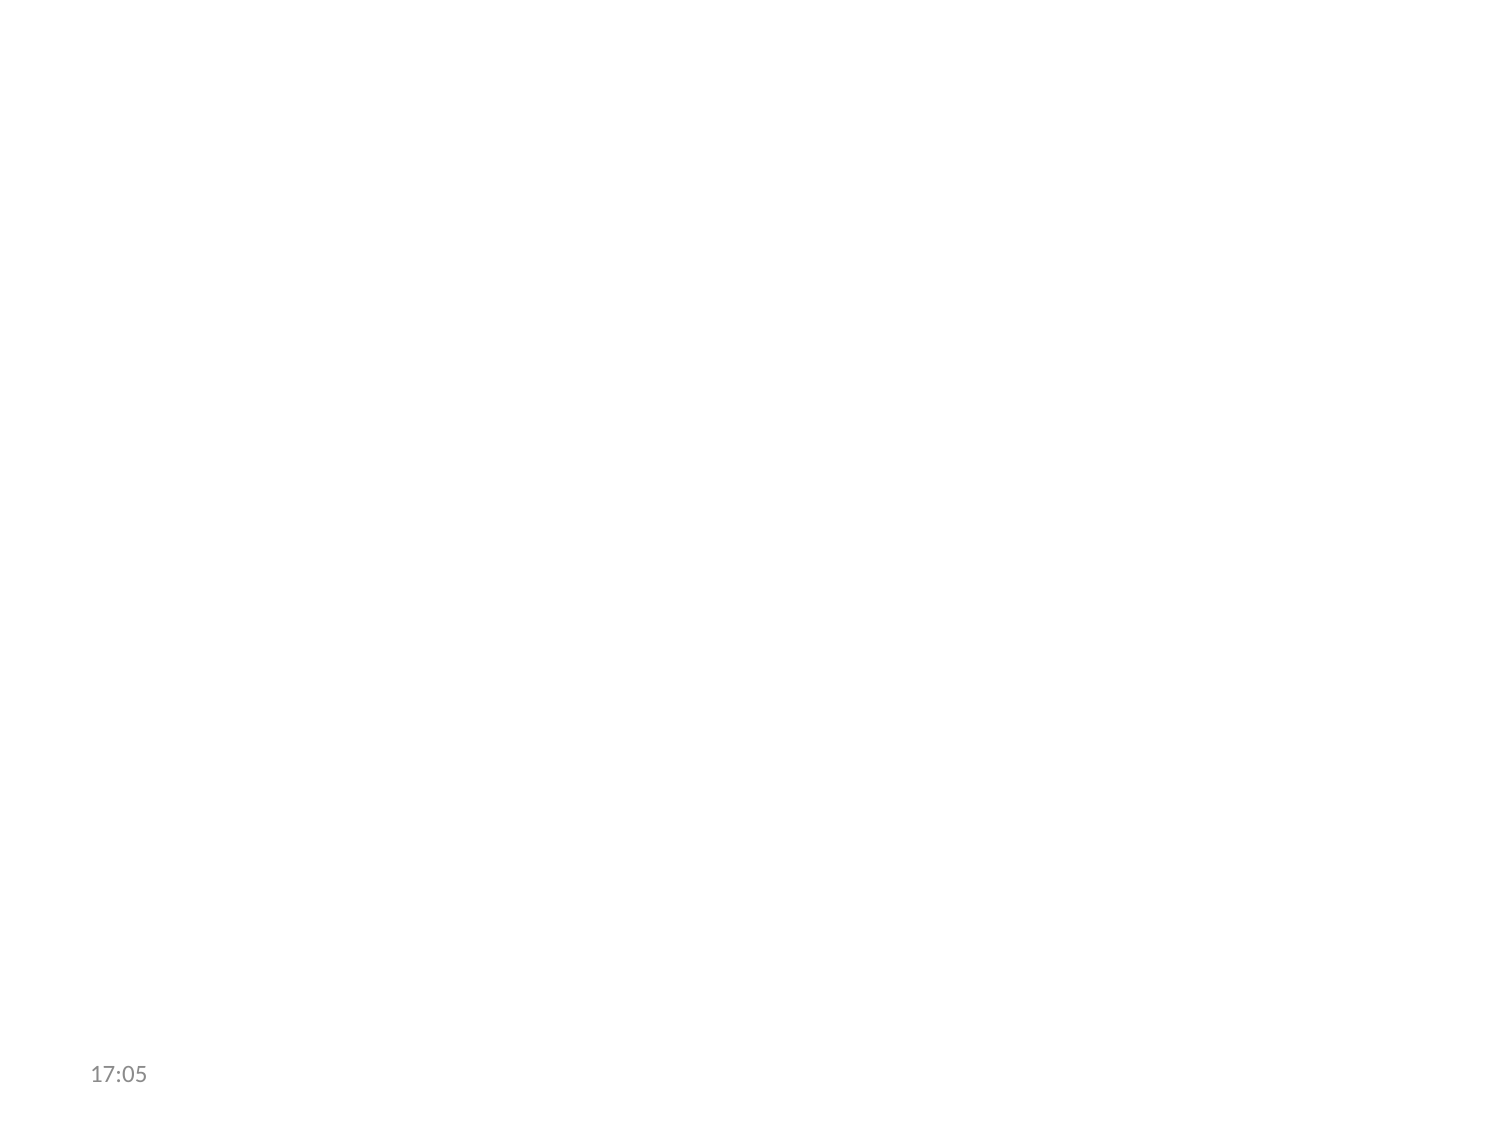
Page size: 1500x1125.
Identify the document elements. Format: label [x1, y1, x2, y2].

slide_number [75, 1042, 425, 1103]
